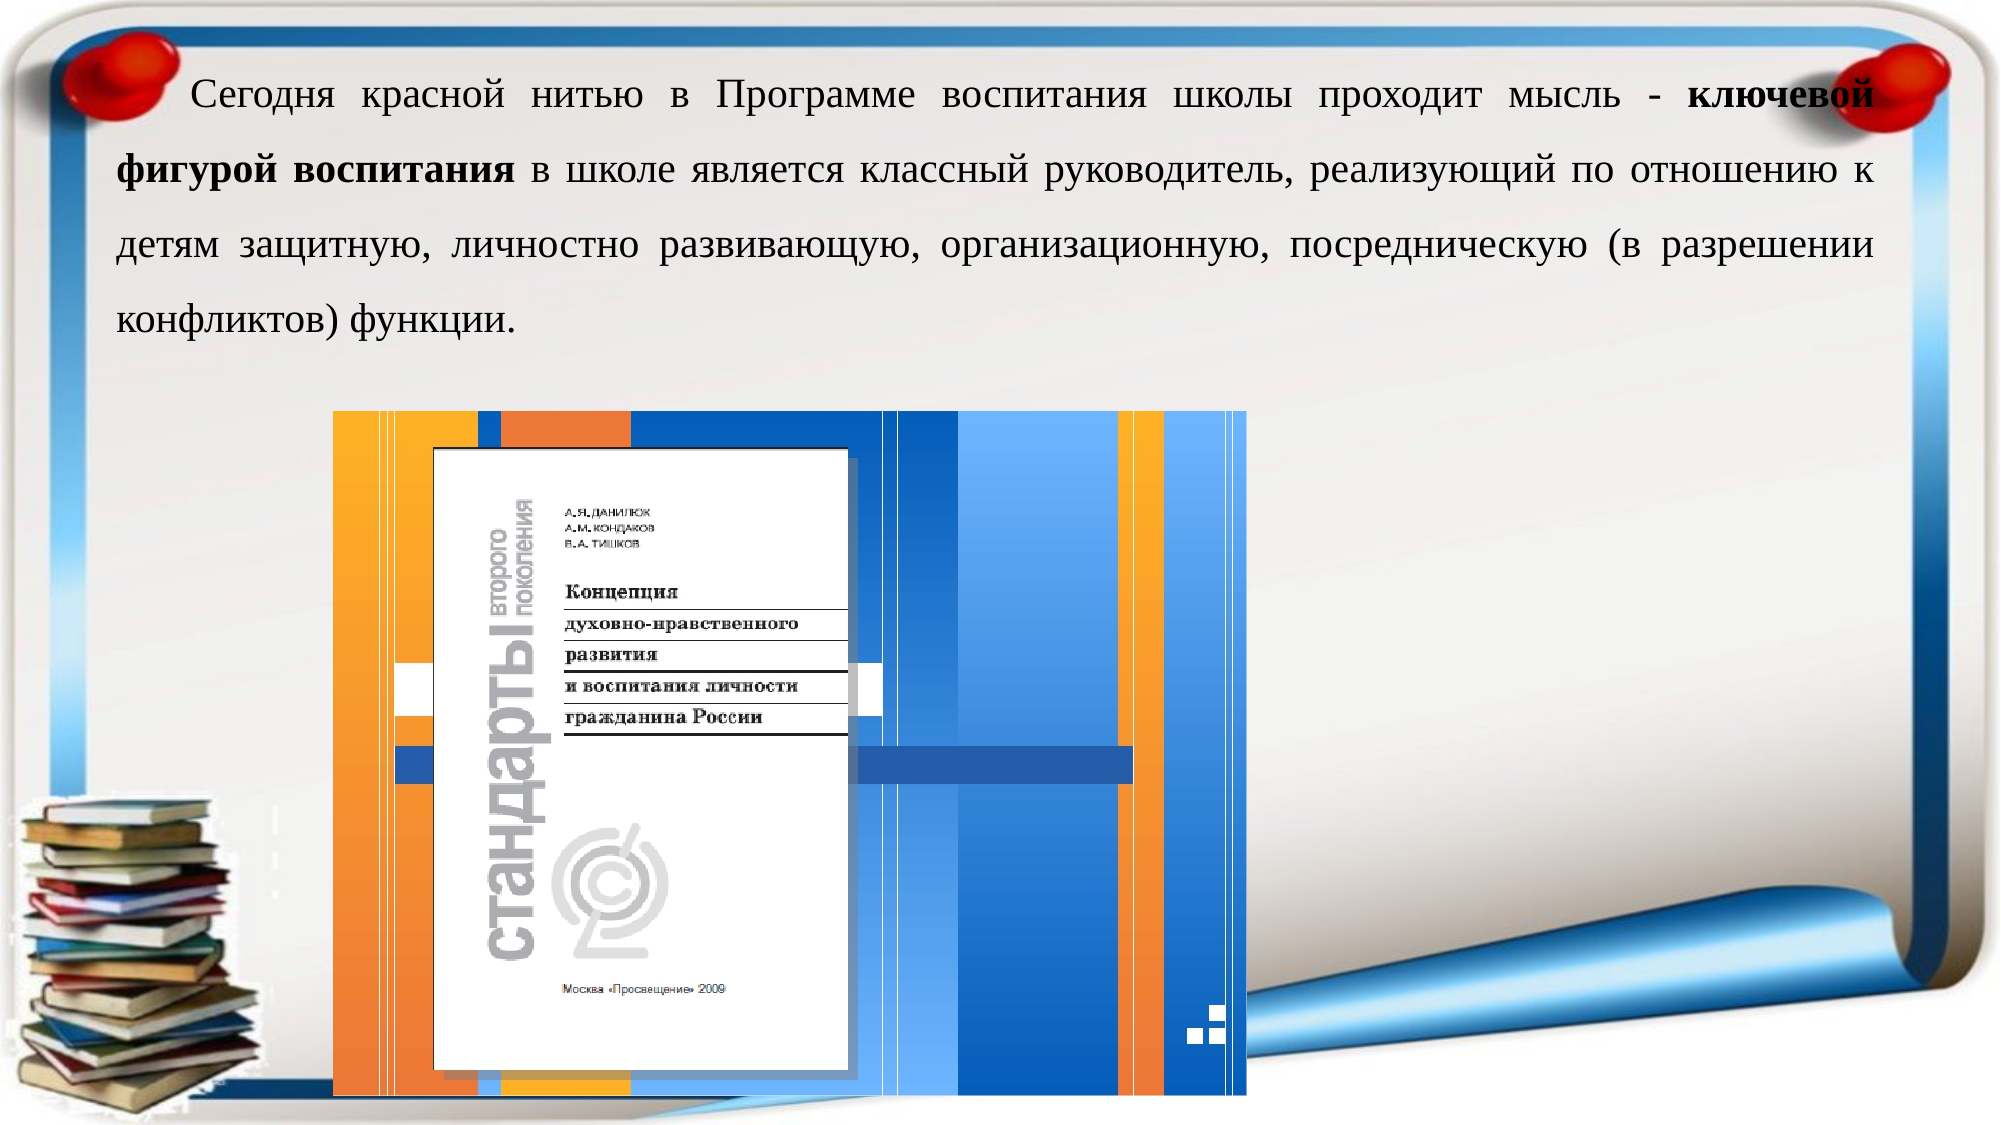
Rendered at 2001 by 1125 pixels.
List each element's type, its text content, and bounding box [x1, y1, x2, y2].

picture [0, 0, 2001, 1125]
text_box Сегодня красной нитью в Программе воспитания школы проходит мысль - ключевой фигурой воспитания в школе является классный руководитель, реализующий по отношению к детям защитную, личностно развивающую, организационную, посредническую (в разрешении конфликтов) функции. [101, 33, 1890, 349]
